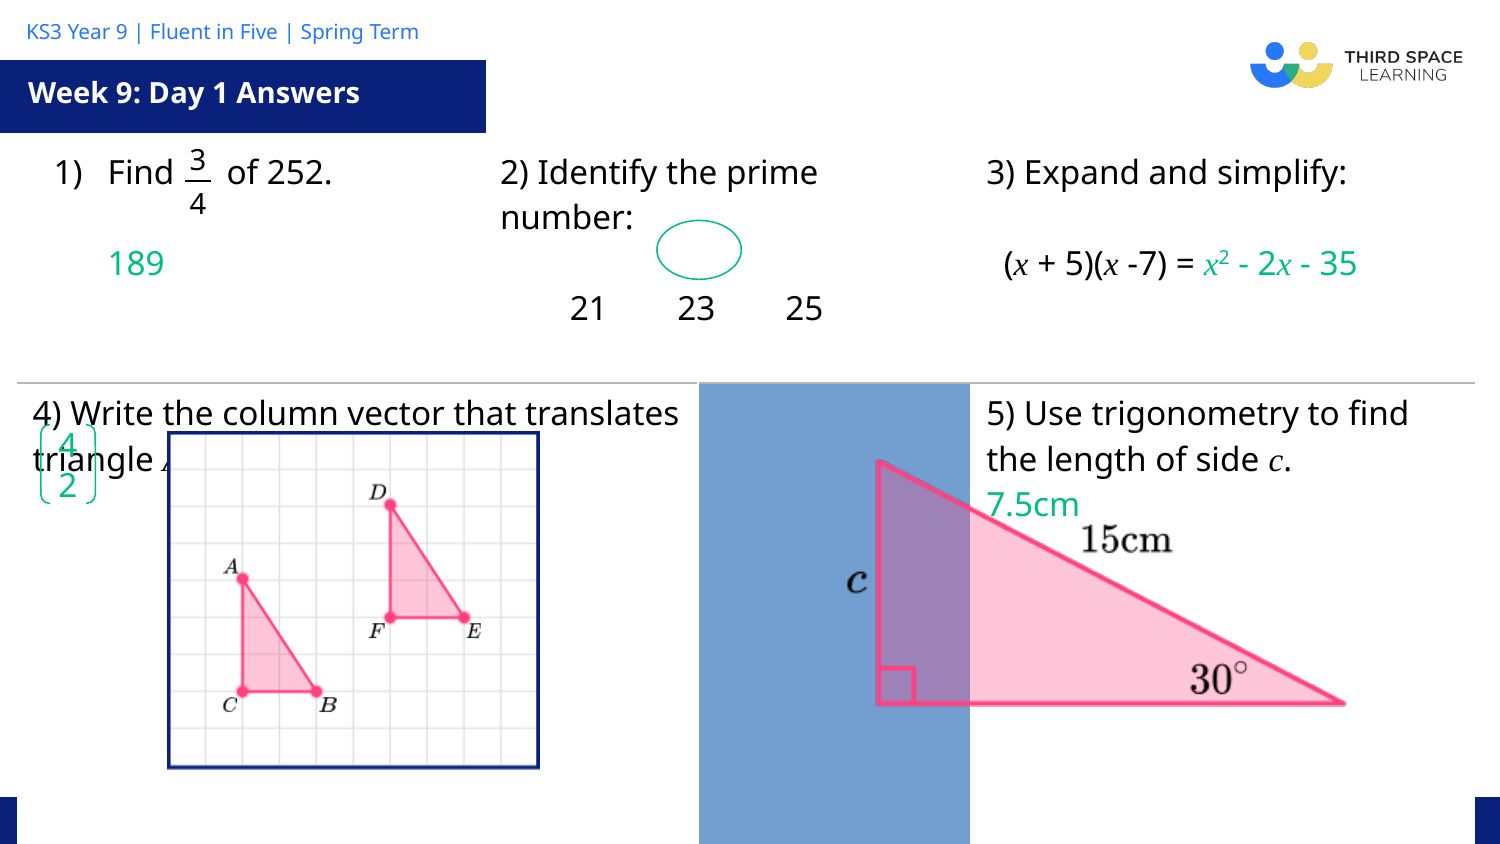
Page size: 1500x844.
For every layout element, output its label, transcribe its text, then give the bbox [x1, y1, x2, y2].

picture [845, 458, 1347, 707]
text_box [656, 220, 742, 280]
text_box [184, 141, 212, 221]
picture [1250, 33, 1465, 99]
table_header 2) Identify the prime number: 21 23 25 [486, 142, 970, 382]
table_header Find of 252. 189 [19, 142, 484, 382]
text_box Week 9: Day 1 Answers [13, 59, 383, 125]
table_cell 5) Use trigonometry to find the length of side c. 7.5cm [972, 384, 1474, 844]
table_header 3) Expand and simplify: (x + 5)(x -7) = x2 - 2x - 35 [972, 142, 1474, 382]
picture [166, 431, 540, 770]
text_box 4 2 [40, 424, 96, 504]
table_cell 4) Write the column vector that translates triangle ABC to triangle DEF. [19, 384, 697, 844]
